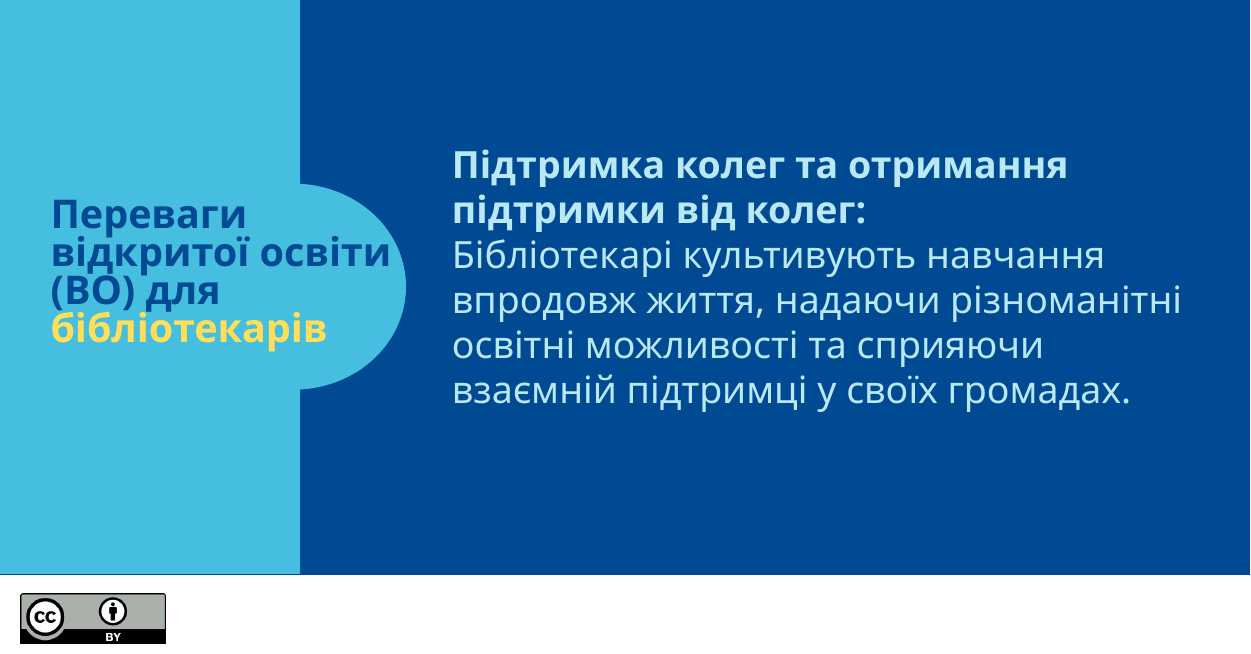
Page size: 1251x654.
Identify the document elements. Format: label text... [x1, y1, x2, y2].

text_box Переваги відкритої освіти (BO) для бібліотекарів [35, 183, 427, 365]
text_box [0, 582, 1250, 654]
text_box Підтримка колег та отримання підтримки від колег: Бібліотекарі культивують навчання впродовж життя, надаючи різноманітні освітні можливості та сприяючи взаємній підтримці у своїх громадах. [439, 128, 1202, 423]
text_box [0, 0, 301, 574]
picture [20, 592, 166, 645]
text_box [220, 365, 367, 390]
